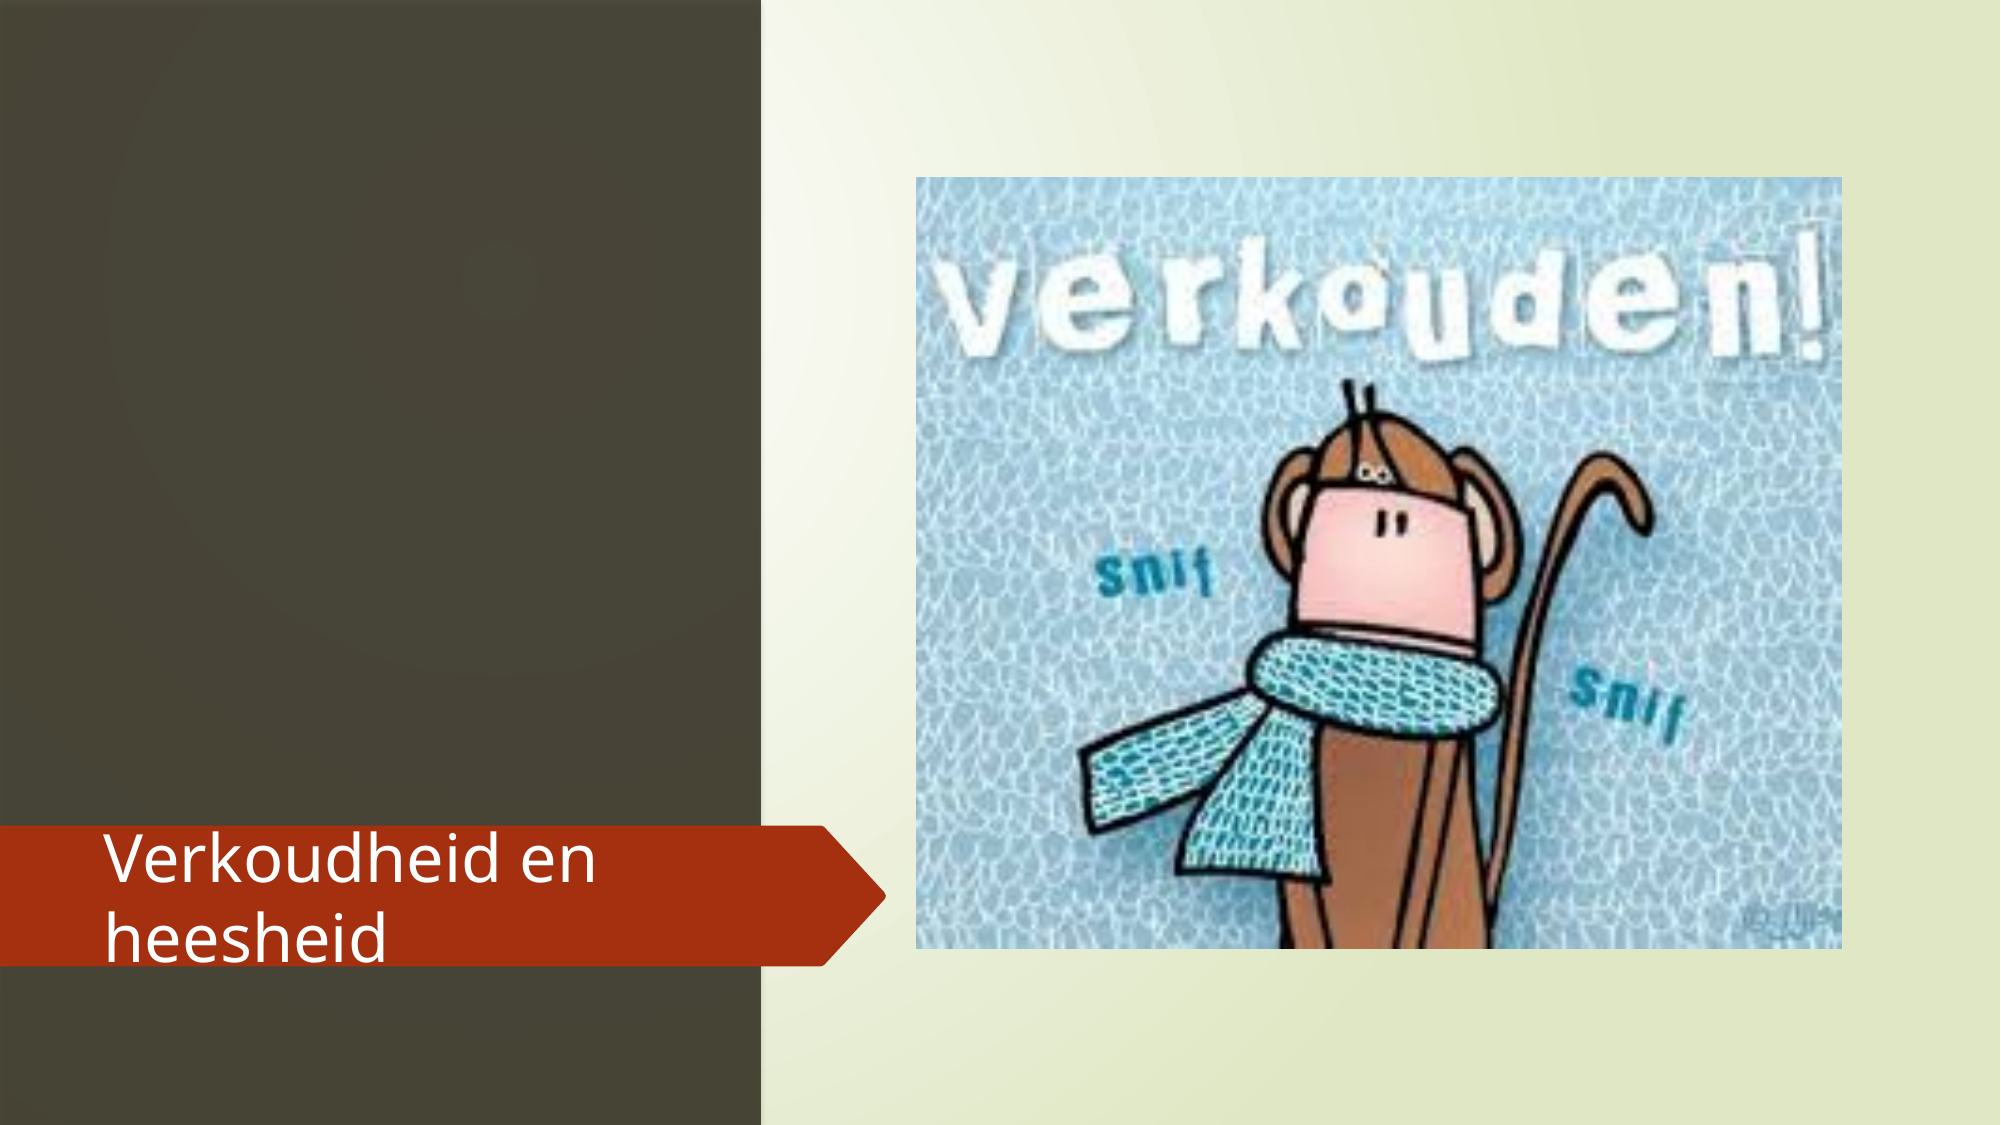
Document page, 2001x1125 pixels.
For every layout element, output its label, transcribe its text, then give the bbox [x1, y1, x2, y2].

text_box [0, 967, 762, 1125]
text_box [762, 0, 2000, 1125]
subtitle Verkoudheid en heesheid [88, 851, 680, 941]
picture [916, 177, 1843, 949]
text_box [0, 0, 762, 825]
text_box [0, 825, 886, 967]
